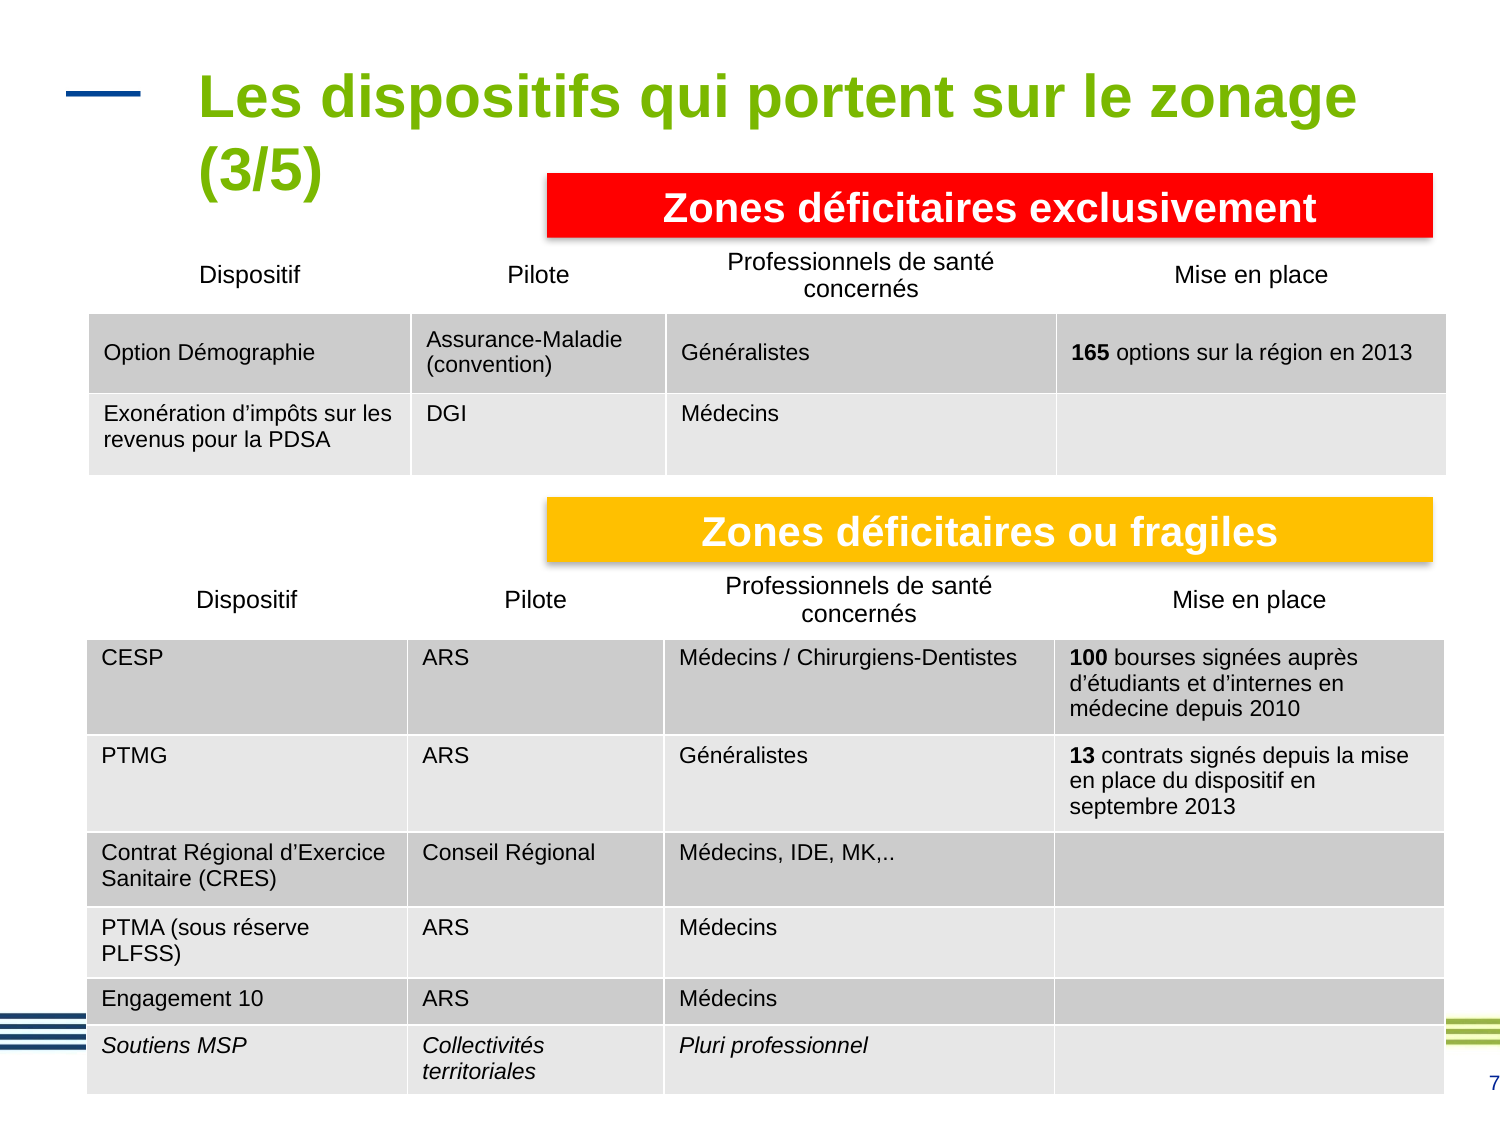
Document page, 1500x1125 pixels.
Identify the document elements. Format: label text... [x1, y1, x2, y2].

title Les dispositifs qui portent sur le zonage (3/5) [50, 36, 1388, 224]
table_cell Médecins, IDE, MK,.. [665, 833, 1054, 906]
table_cell Généralistes [665, 736, 1054, 831]
table_cell [1055, 1026, 1444, 1094]
table_header Dispositif [87, 563, 407, 635]
table_cell CESP [87, 640, 407, 734]
table_header Professionnels de santé concernés [665, 571, 1054, 635]
table_cell PTMG [87, 736, 407, 831]
text_box Zones déficitaires exclusivement [547, 173, 1433, 238]
table_cell Médecins [667, 394, 1056, 475]
table_cell Engagement 10 [87, 979, 407, 1024]
table_header Professionnels de santé concernés [667, 247, 1056, 308]
table_header Dispositif [89, 240, 410, 308]
table_cell Médecins / Chirurgiens-Dentistes [665, 640, 1054, 734]
table_cell [1057, 394, 1446, 475]
picture [65, 87, 141, 100]
table_cell Pluri professionnel [665, 1026, 1054, 1094]
table_cell Médecins [665, 979, 1054, 1024]
table_cell [1055, 833, 1444, 906]
table_cell PTMA (sous réserve PLFSS) [87, 908, 407, 977]
table_cell 165 options sur la région en 2013 [1057, 314, 1446, 393]
table_cell ARS [408, 979, 663, 1024]
table_cell Soutiens MSP [87, 1026, 407, 1094]
table_cell 100 bourses signées auprès d’étudiants et d’internes en médecine depuis 2010 [1055, 640, 1444, 734]
table_cell Assurance-Maladie (convention) [412, 314, 665, 393]
table_cell Contrat Régional d’Exercice Sanitaire (CRES) [87, 833, 407, 906]
table_cell Conseil Régional [408, 833, 663, 906]
text_box Zones déficitaires ou fragiles [547, 497, 1433, 562]
table_cell [1055, 979, 1444, 1024]
table_cell 13 contrats signés depuis la mise en place du dispositif en septembre 2013 [1055, 736, 1444, 831]
table_header Mise en place [1057, 240, 1446, 308]
table_header Pilote [408, 563, 663, 635]
table_cell Collectivités territoriales [408, 1026, 663, 1094]
table_header Mise en place [1055, 563, 1444, 635]
table_cell ARS [408, 908, 663, 977]
table_cell ARS [408, 736, 663, 831]
table_cell Médecins [665, 908, 1054, 977]
table_header Pilote [412, 240, 665, 308]
picture [1446, 999, 1500, 1063]
table_cell ARS [408, 640, 663, 734]
table_cell [1055, 908, 1444, 977]
picture [0, 999, 86, 1063]
table_cell Généralistes [667, 314, 1056, 393]
table_cell DGI [412, 394, 665, 475]
table_cell Option Démographie [89, 314, 410, 393]
table_cell Exonération d’impôts sur les revenus pour la PDSA [89, 394, 410, 475]
